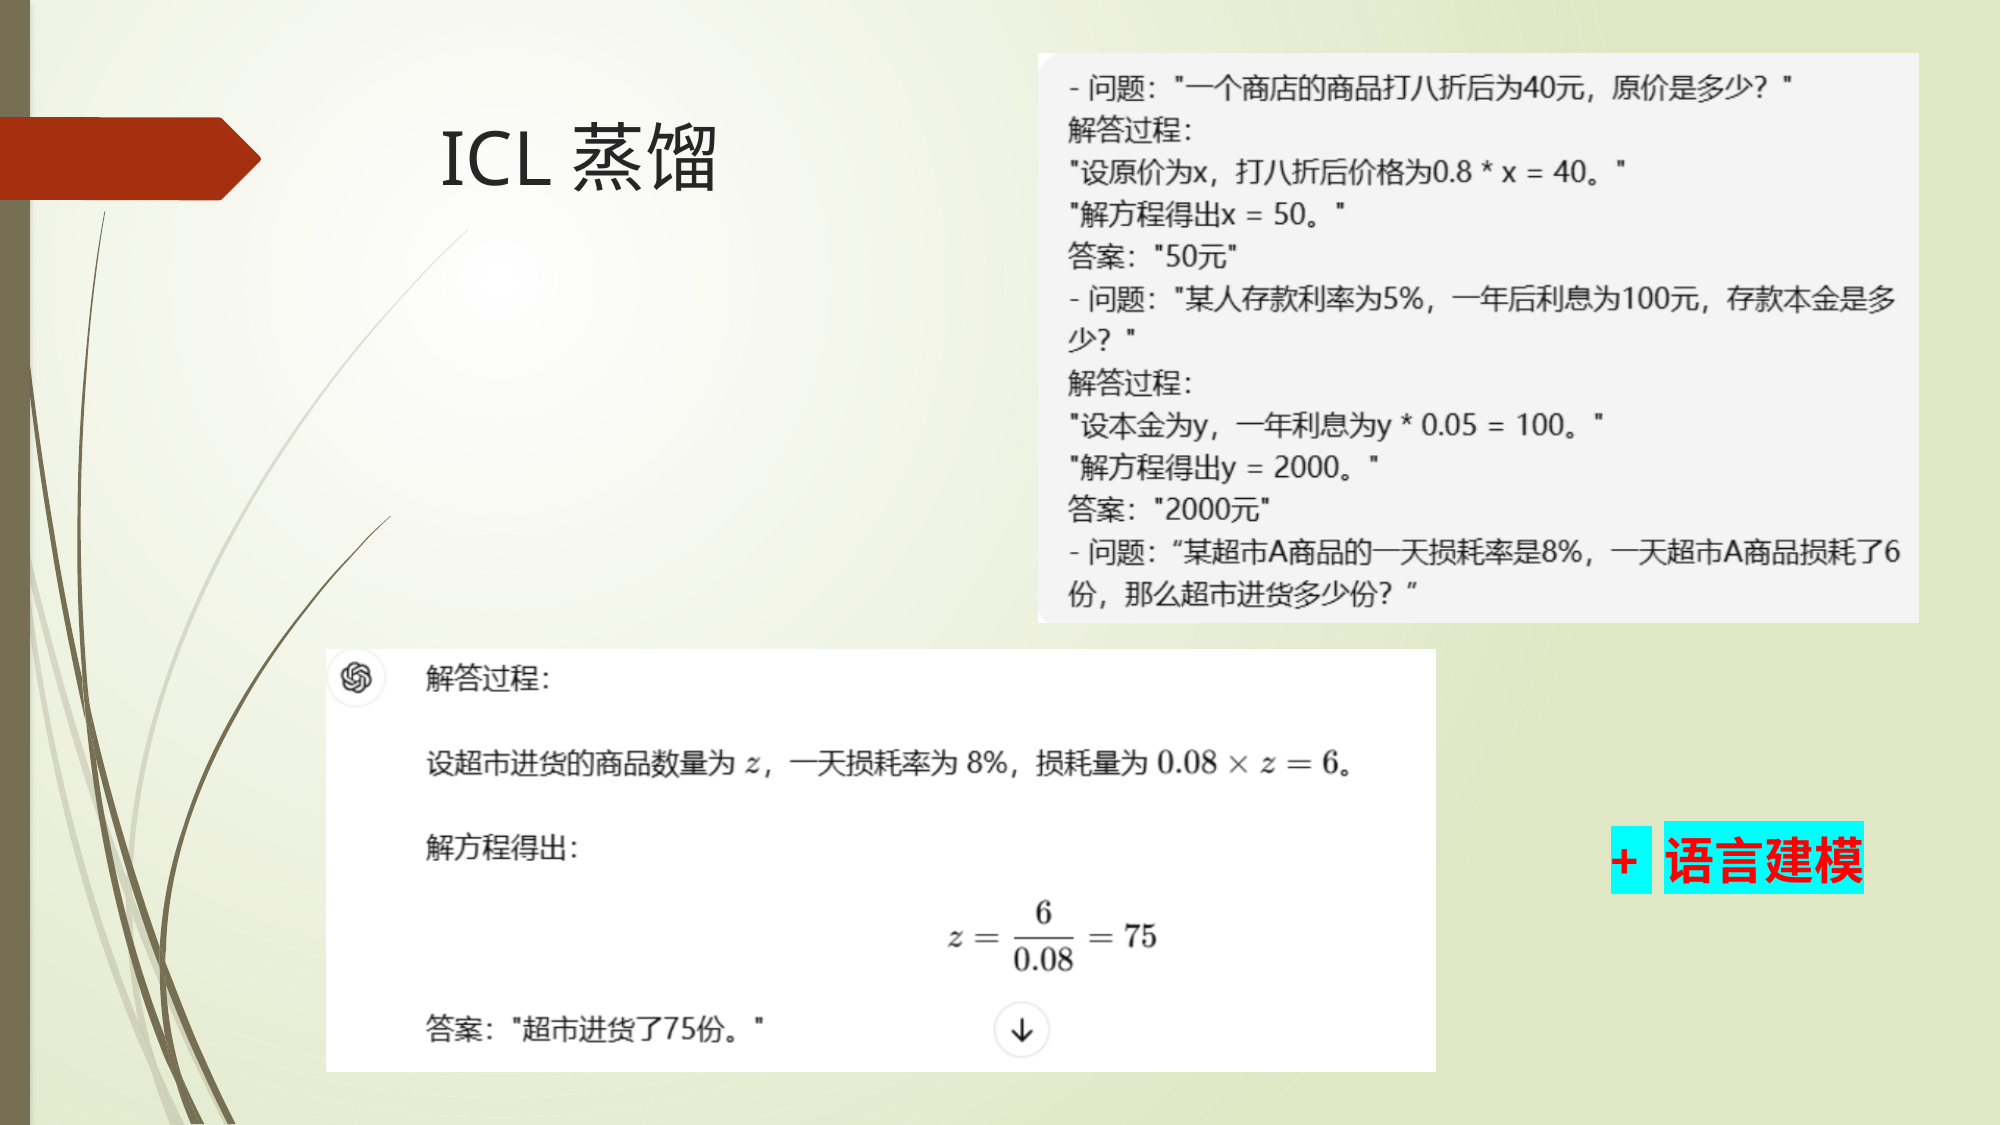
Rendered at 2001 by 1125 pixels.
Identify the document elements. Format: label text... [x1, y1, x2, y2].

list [1038, 53, 1920, 624]
title ICL蒸馏 [425, 102, 1033, 313]
picture [325, 649, 1436, 1072]
text_box + 语言建模 [1596, 821, 1903, 897]
